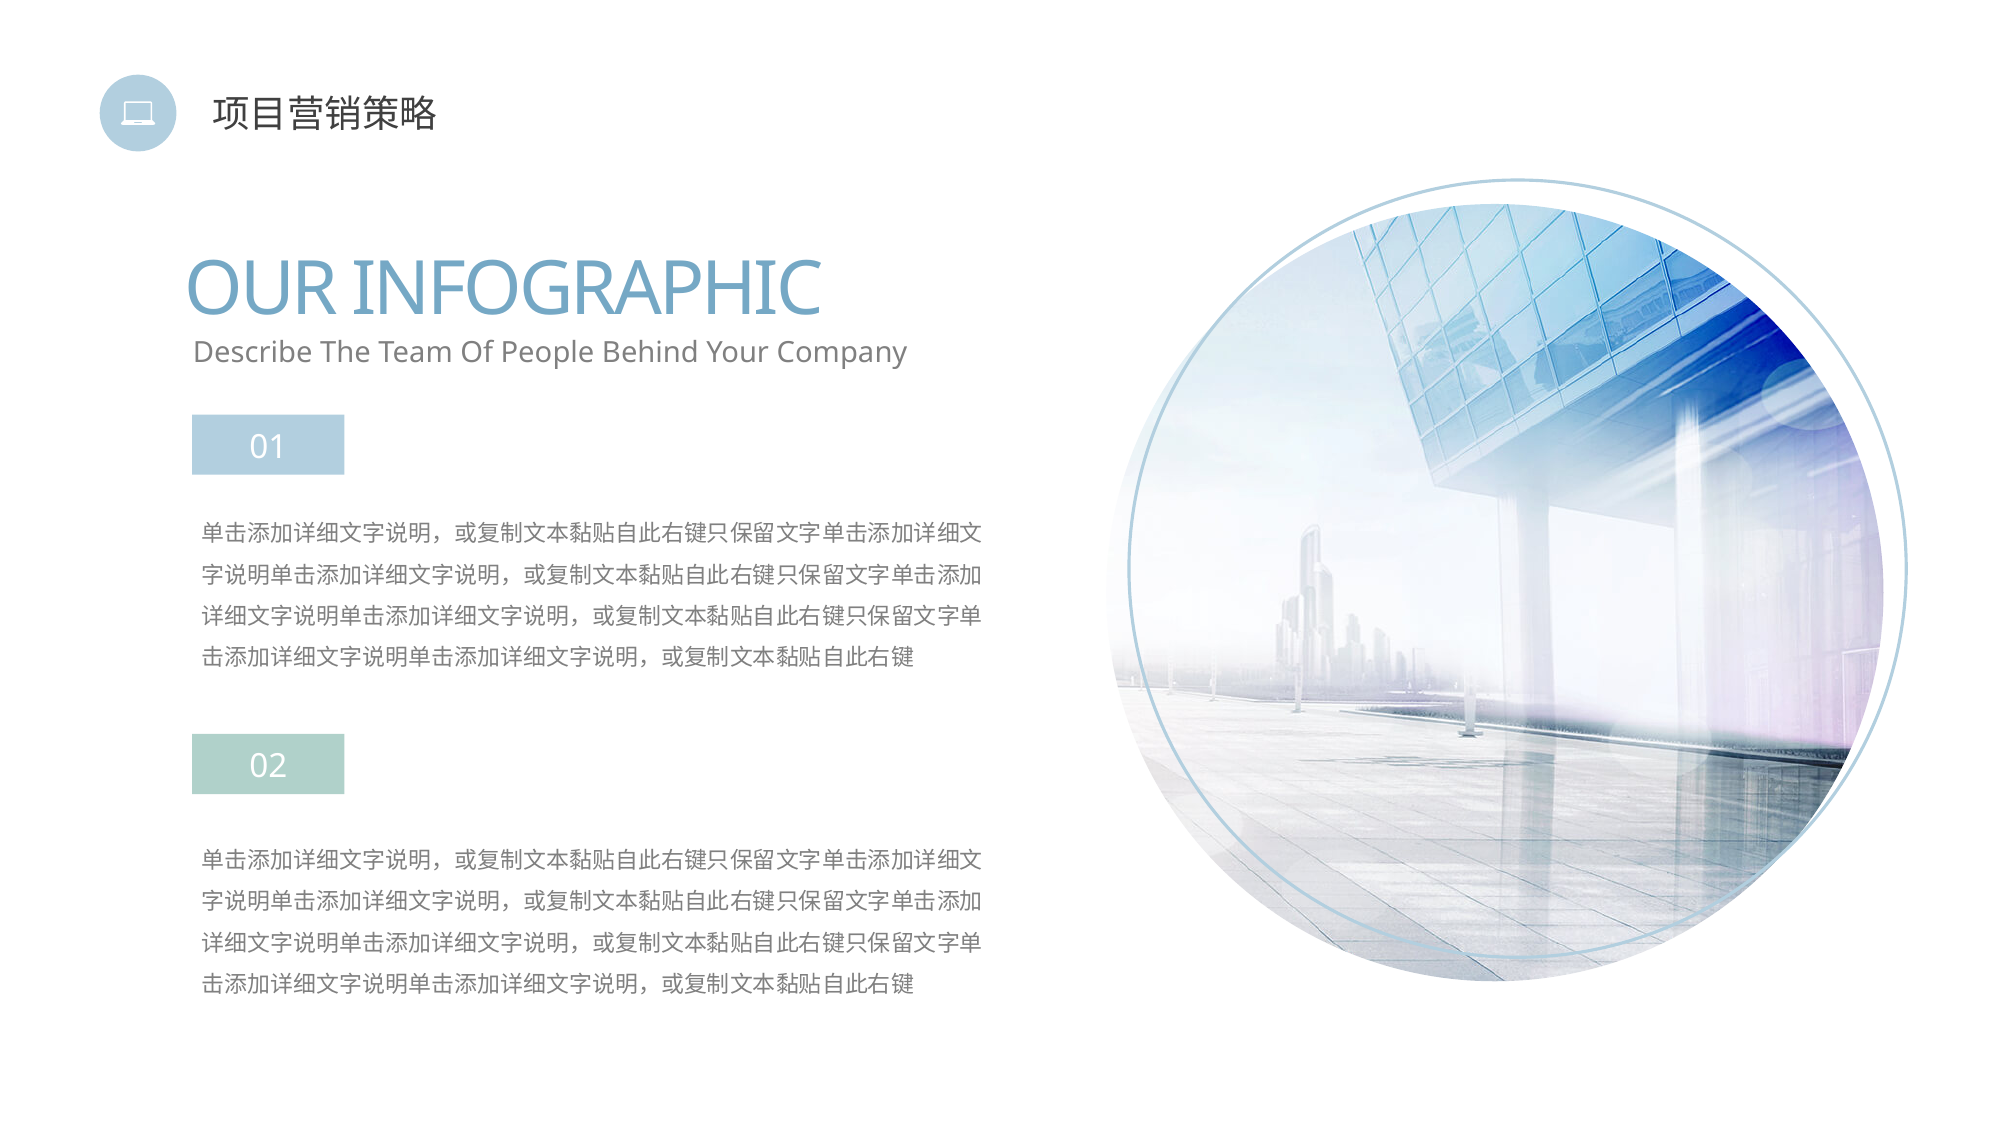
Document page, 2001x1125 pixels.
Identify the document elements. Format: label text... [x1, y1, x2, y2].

text_box 单击添加详细文字说明，或复制文本黏贴自此右键只保留文字单击添加详细文字说明单击添加详细文字说明，或复制文本黏贴自此右键只保留文字单击添加详细文字说明单击添加详细文字说明，或复制文本黏贴自此右键只保留文字单击添加详细文字说明单击添加详细文字说明，或复制文本黏贴自此右键 [189, 795, 996, 1034]
text_box [1127, 178, 1908, 959]
text_box 02 [191, 733, 345, 795]
text_box [1105, 316, 1784, 983]
text_box 项目营销策略 [197, 82, 582, 143]
text_box 01 [191, 414, 345, 468]
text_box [99, 74, 177, 152]
text_box 单击添加详细文字说明，或复制文本黏贴自此右键只保留文字单击添加详细文字说明单击添加详细文字说明，或复制文本黏贴自此右键只保留文字单击添加详细文字说明单击添加详细文字说明，或复制文本黏贴自此右键只保留文字单击添加详细文字说明单击添加详细文字说明，或复制文本黏贴自此右键 [189, 468, 996, 707]
text_box Describe The Team Of People Behind Your Company [177, 326, 1038, 376]
text_box OUR INFOGRAPHIC [169, 227, 1030, 343]
